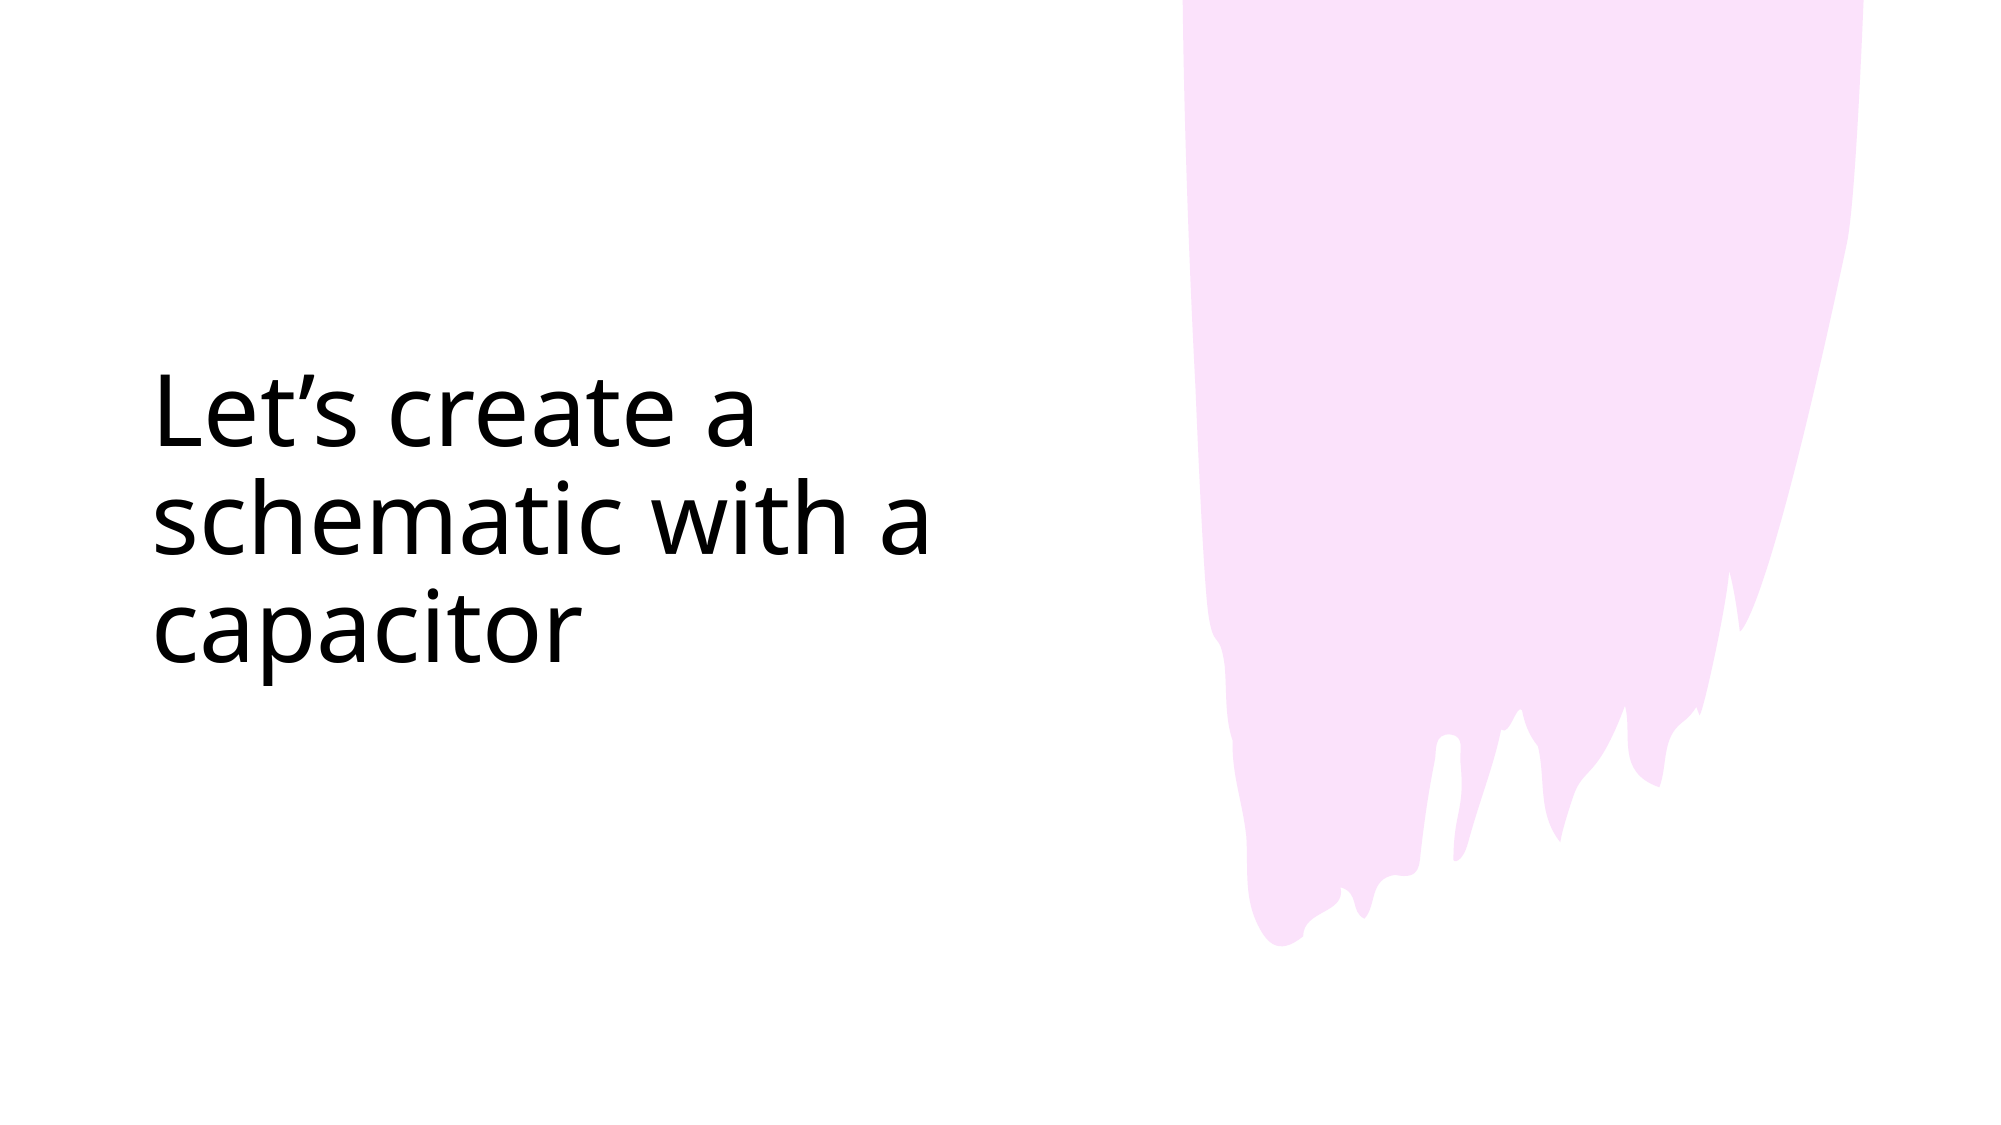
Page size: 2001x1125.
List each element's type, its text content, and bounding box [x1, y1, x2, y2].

title Let’s create a schematic with a capacitor [136, 176, 1001, 692]
